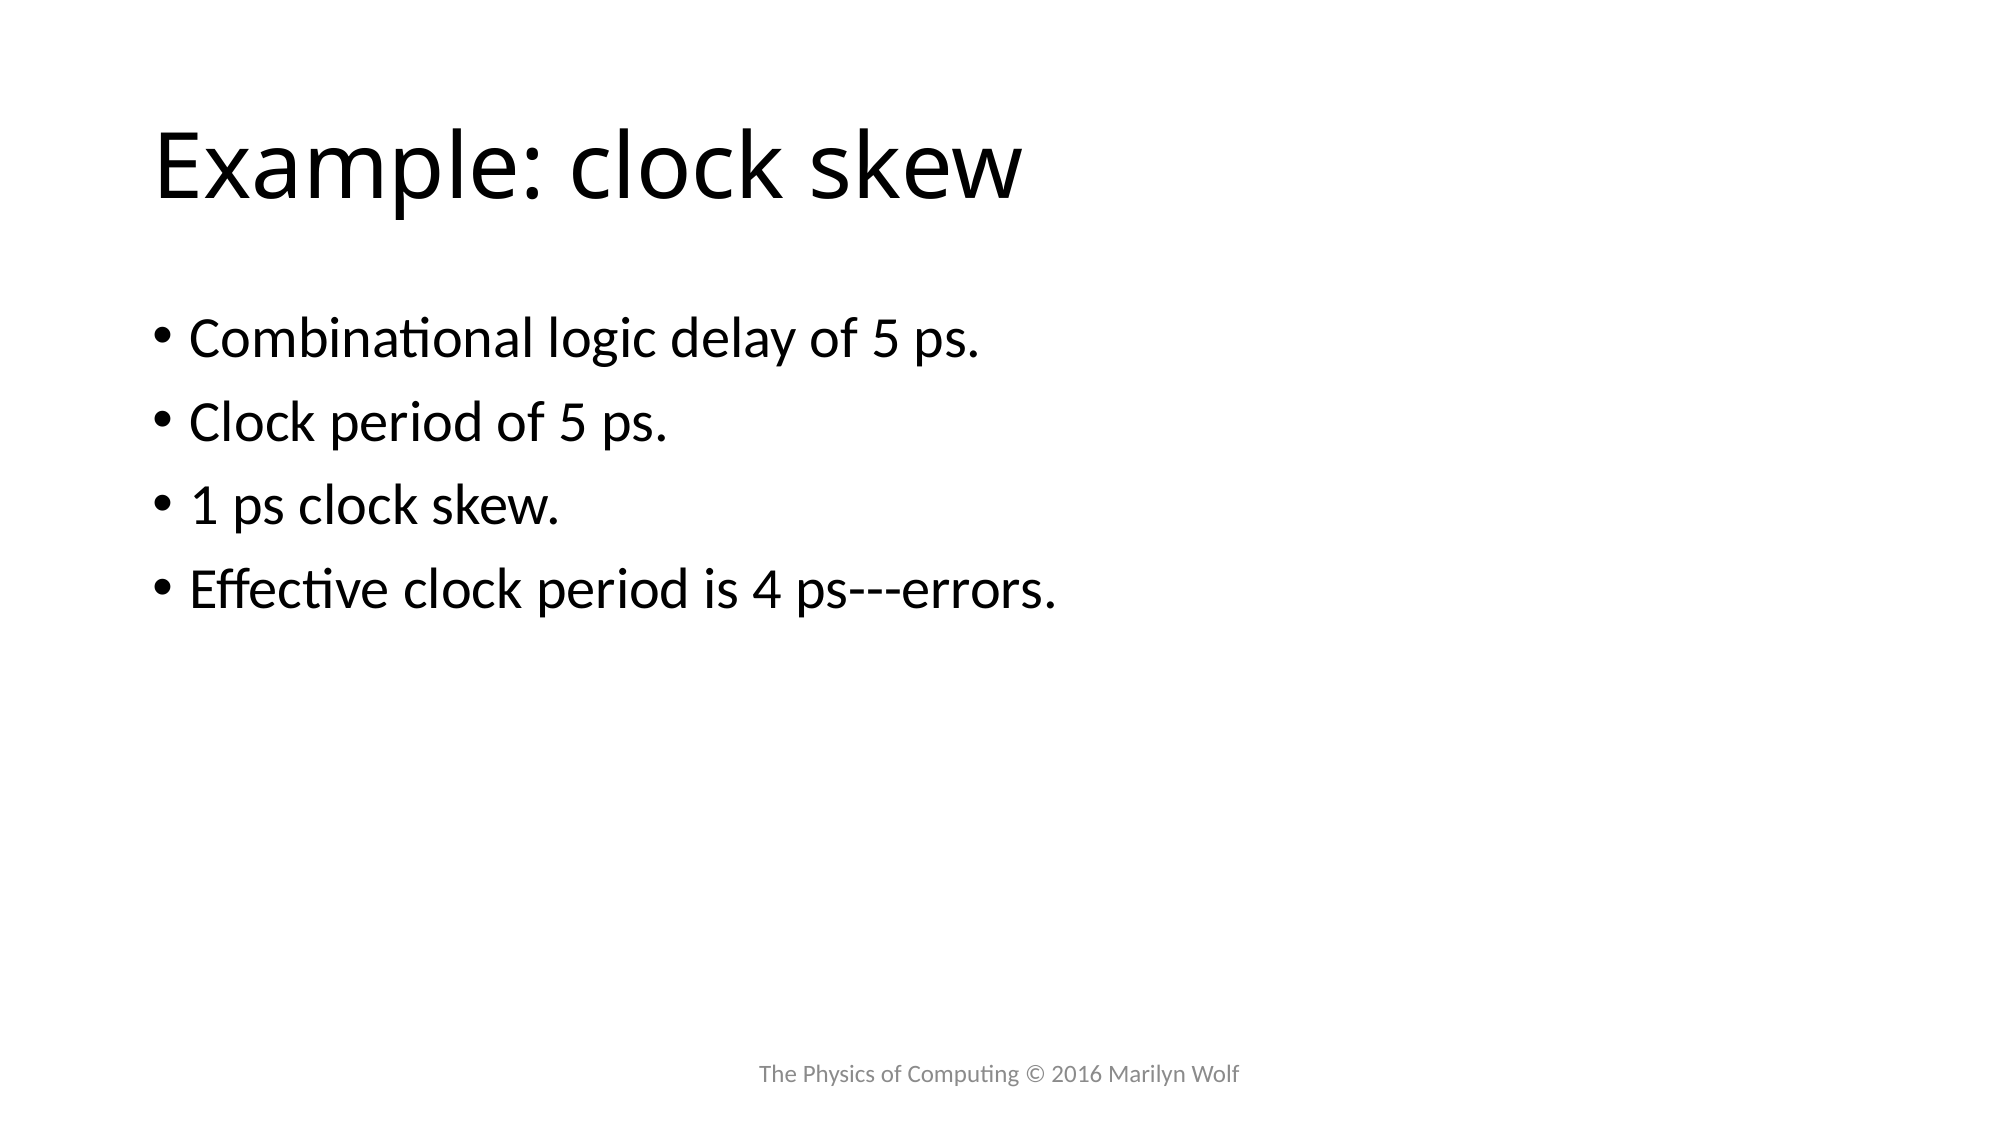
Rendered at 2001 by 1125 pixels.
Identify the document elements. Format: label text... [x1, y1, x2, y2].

title Example: clock skew [137, 59, 1863, 278]
footer The Physics of Computing © 2016 Marilyn Wolf [662, 1042, 1338, 1103]
list Combinational logic delay of 5 ps. Clock period of 5 ps. 1 ps clock skew. Effective clock period is 4 ps---errors. [137, 299, 1863, 1014]
